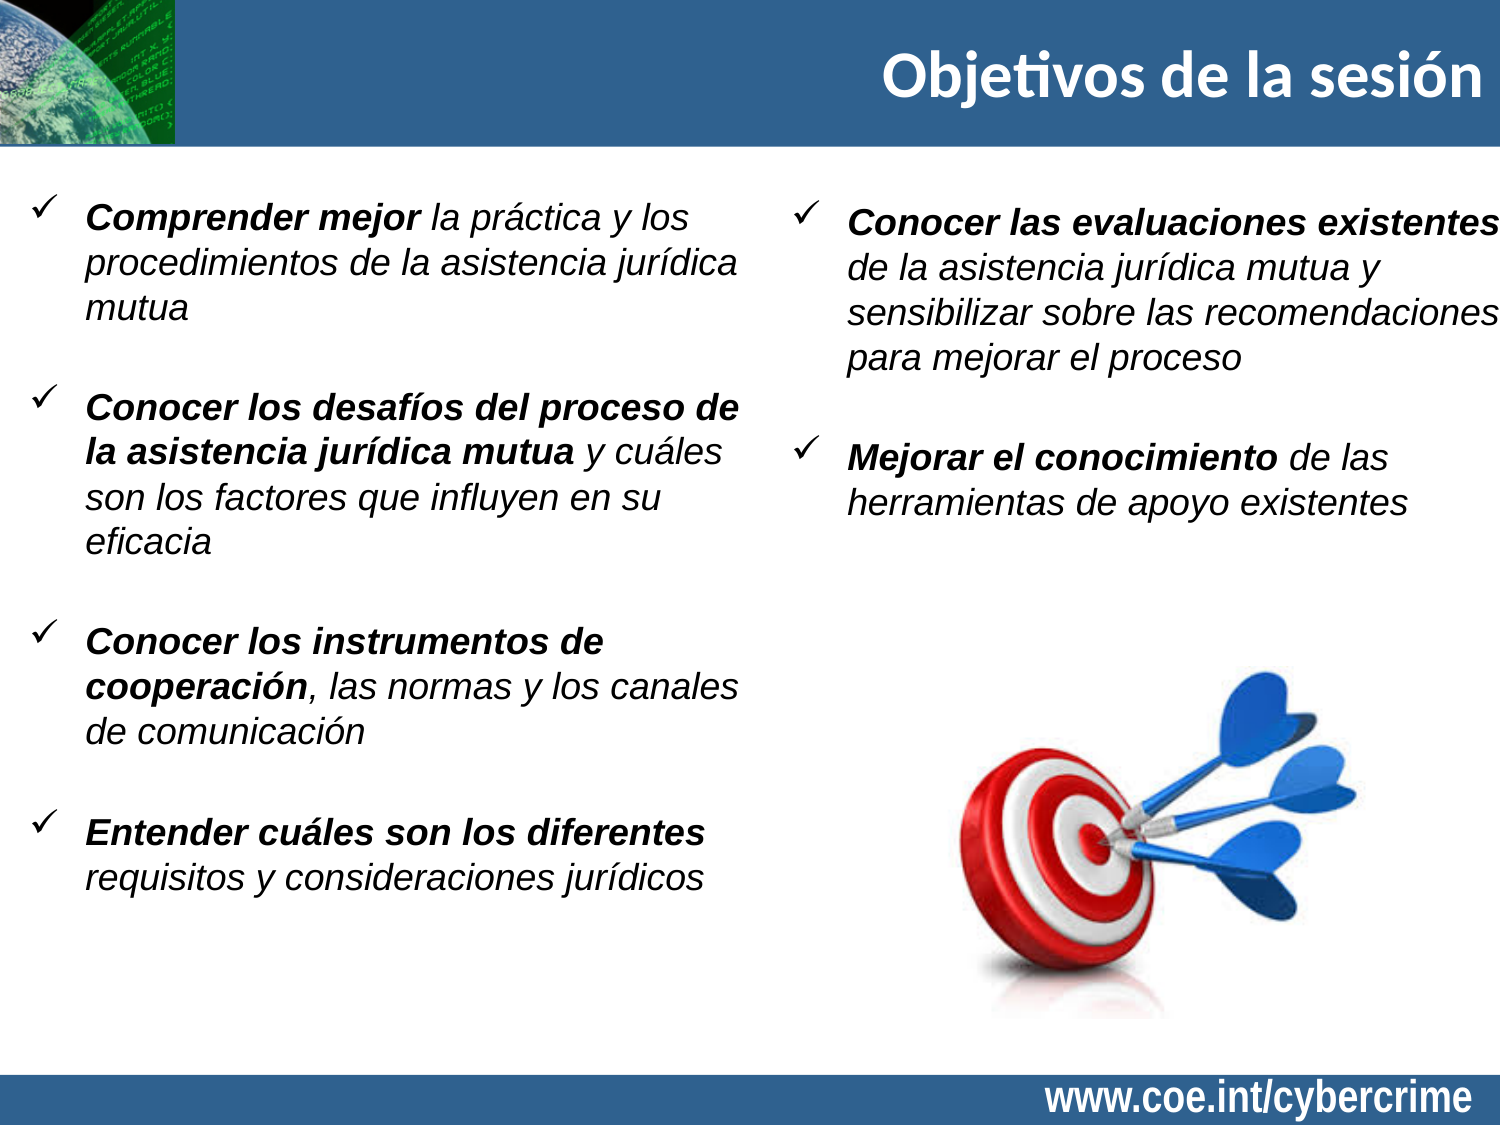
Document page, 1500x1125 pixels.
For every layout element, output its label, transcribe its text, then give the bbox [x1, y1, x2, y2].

text_box www.coe.int/cybercrime [1030, 1059, 1500, 1125]
text_box Conocer las evaluaciones existentes de la asistencia jurídica mutua y sensibilizar sobre las recomendaciones para mejorar el proceso Mejorar el conocimiento de las herramientas de apoyo existentes [776, 190, 1500, 586]
text_box Comprender mejor la práctica y los procedimientos de la asistencia jurídica mutua Conocer los desafíos del proceso de la asistencia jurídica mutua y cuáles son los factores que influyen en su eficacia Conocer los instrumentos de cooperación, las normas y los canales de comunicación Entender cuáles son los diferentes requisitos y consideraciones jurídicos [14, 185, 765, 905]
picture [920, 665, 1382, 1020]
text_box [0, 1073, 1030, 1125]
picture [0, 0, 175, 144]
text_box Objetivos de la sesión [177, 0, 1500, 149]
